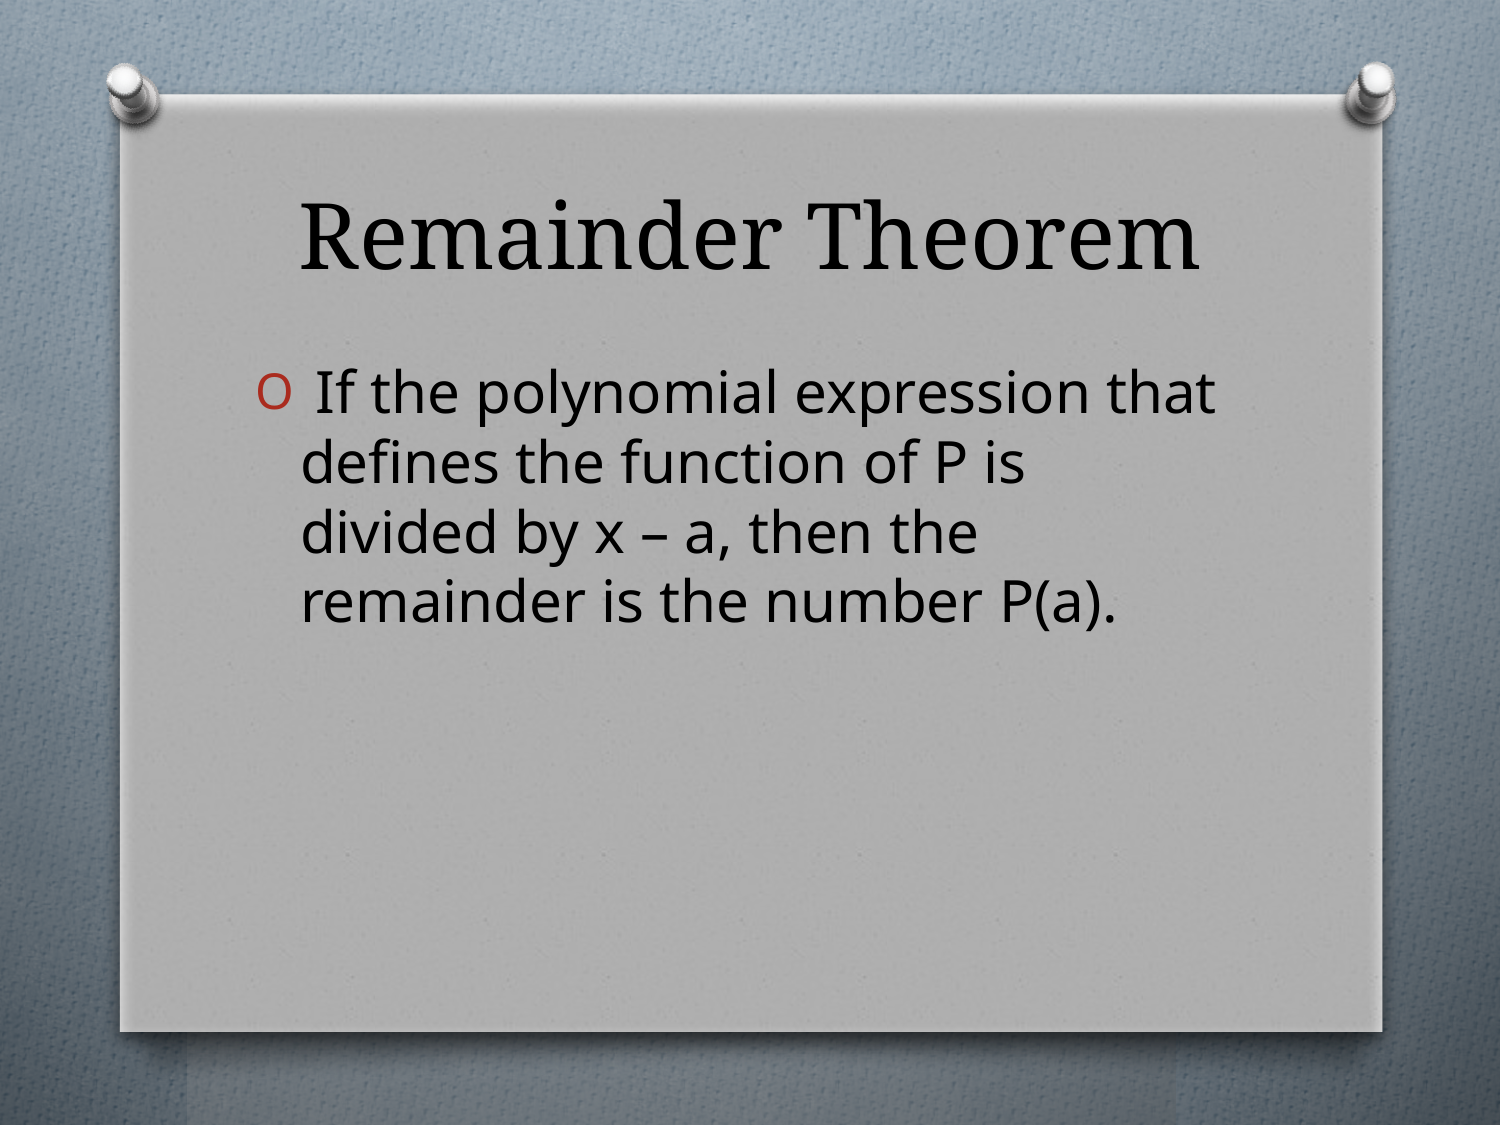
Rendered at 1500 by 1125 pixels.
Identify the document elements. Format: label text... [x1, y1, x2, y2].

title Remainder Theorem [179, 134, 1323, 332]
list If the polynomial expression that defines the function of P is divided by x – a, then the remainder is the number P(a). [240, 347, 1257, 939]
picture [75, 29, 198, 153]
picture [1317, 35, 1439, 156]
